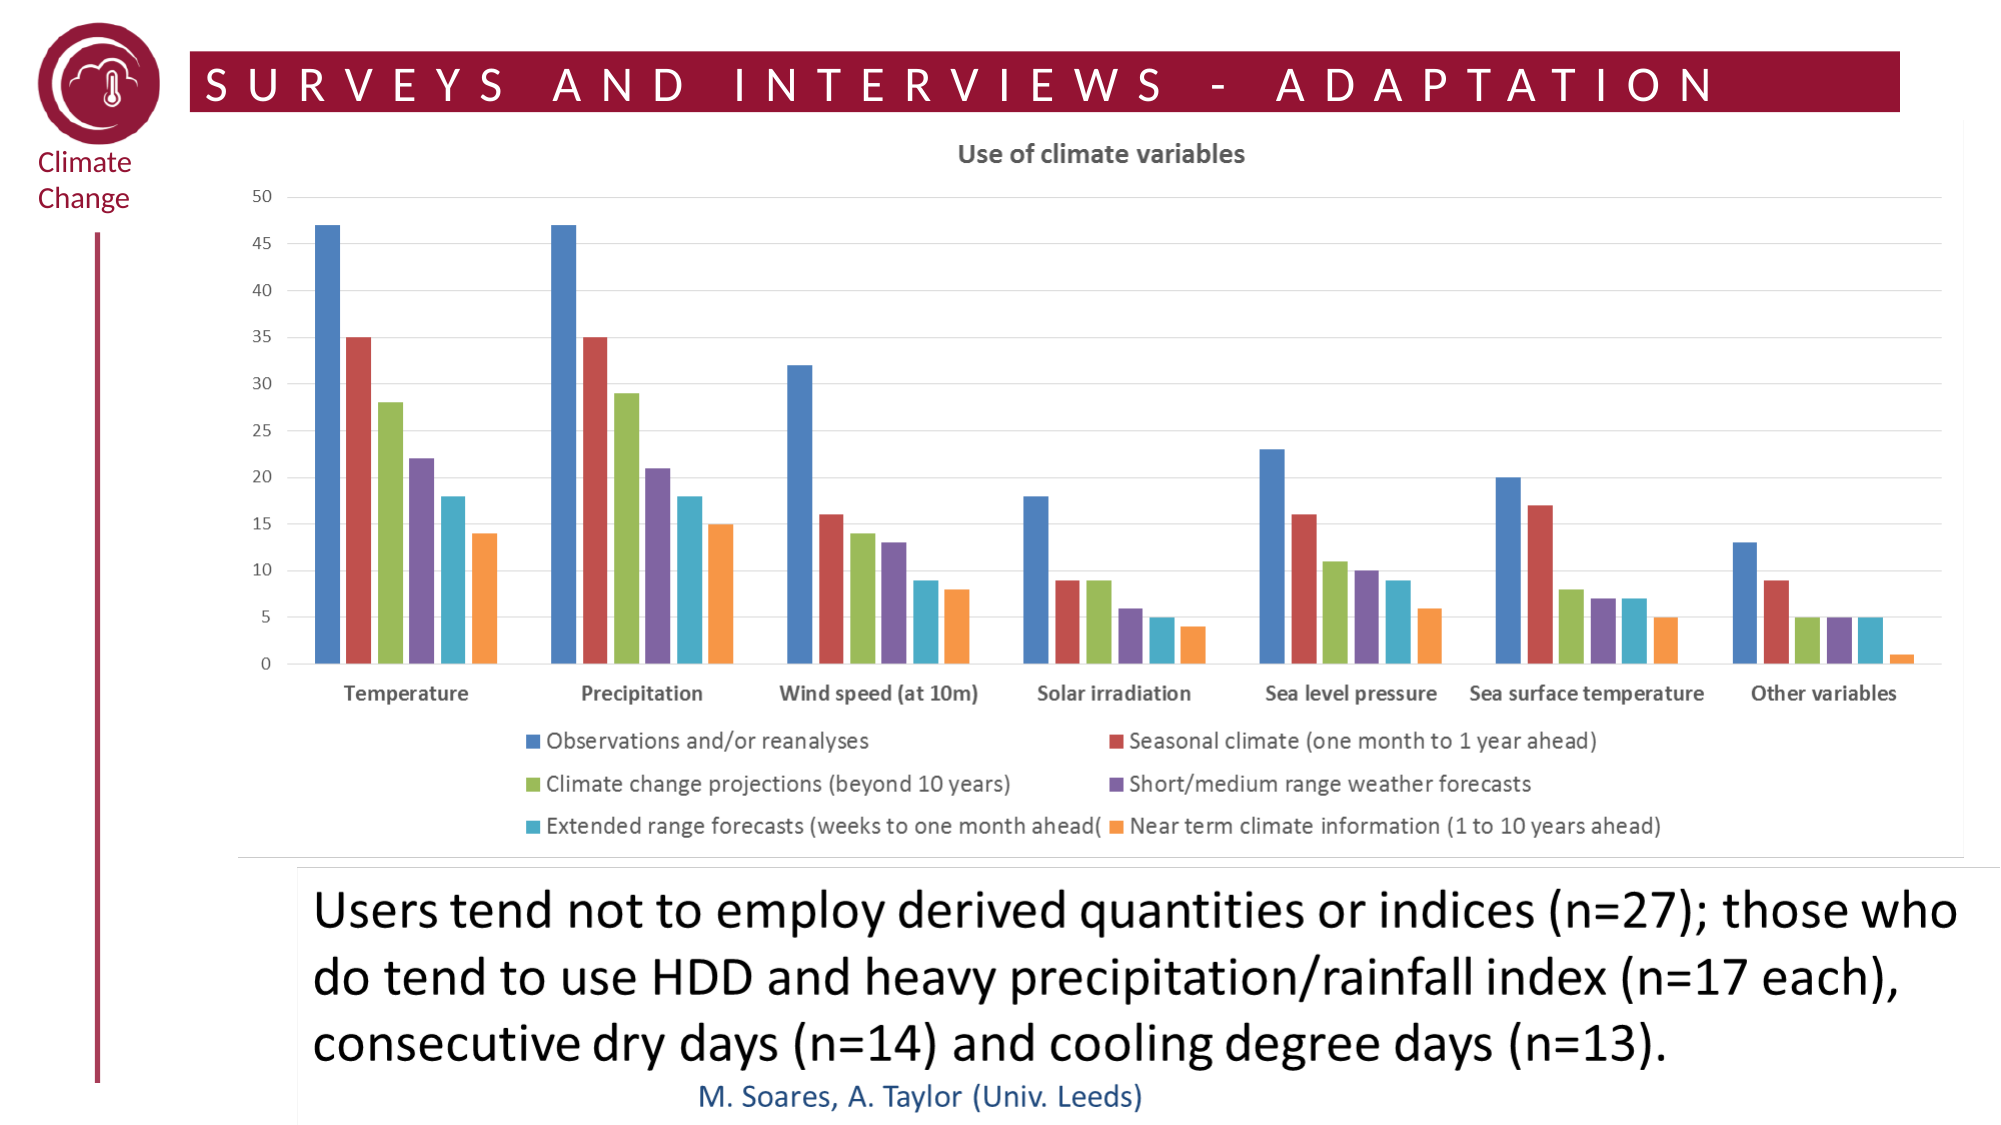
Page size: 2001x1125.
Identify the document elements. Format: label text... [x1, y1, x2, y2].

picture [238, 120, 2000, 1125]
picture [25, 4, 171, 155]
title SURVEYS AND INTERVIEWS - ADAPTATION [189, 51, 1900, 113]
